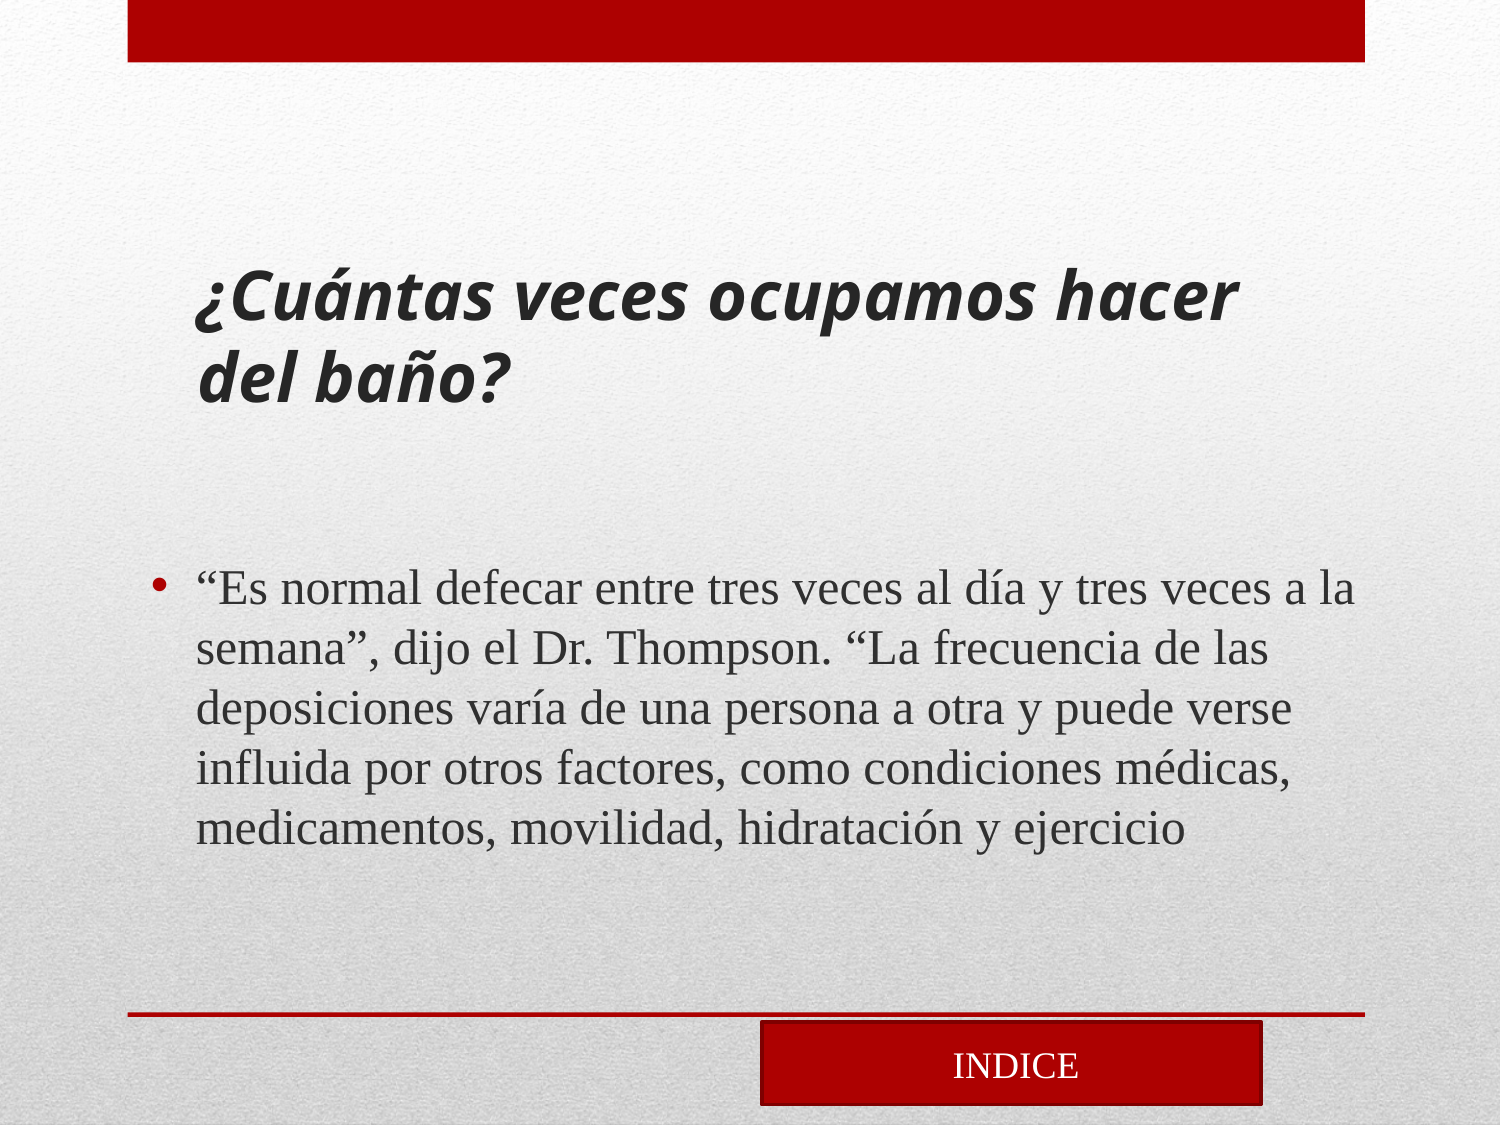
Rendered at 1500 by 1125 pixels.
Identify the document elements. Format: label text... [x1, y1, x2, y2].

text_box INDICE [760, 1020, 1263, 1106]
list “Es normal defecar entre tres veces al día y tres veces a la semana”, dijo el Dr. Thompson. “La frecuencia de las deposiciones varía de una persona a otra y puede verse influida por otros factores, como condiciones médicas, medicamentos, movilidad, hidratación y ejercicio [135, 385, 1374, 1023]
title ¿Cuántas veces ocupamos hacer del baño? [183, 243, 1296, 385]
